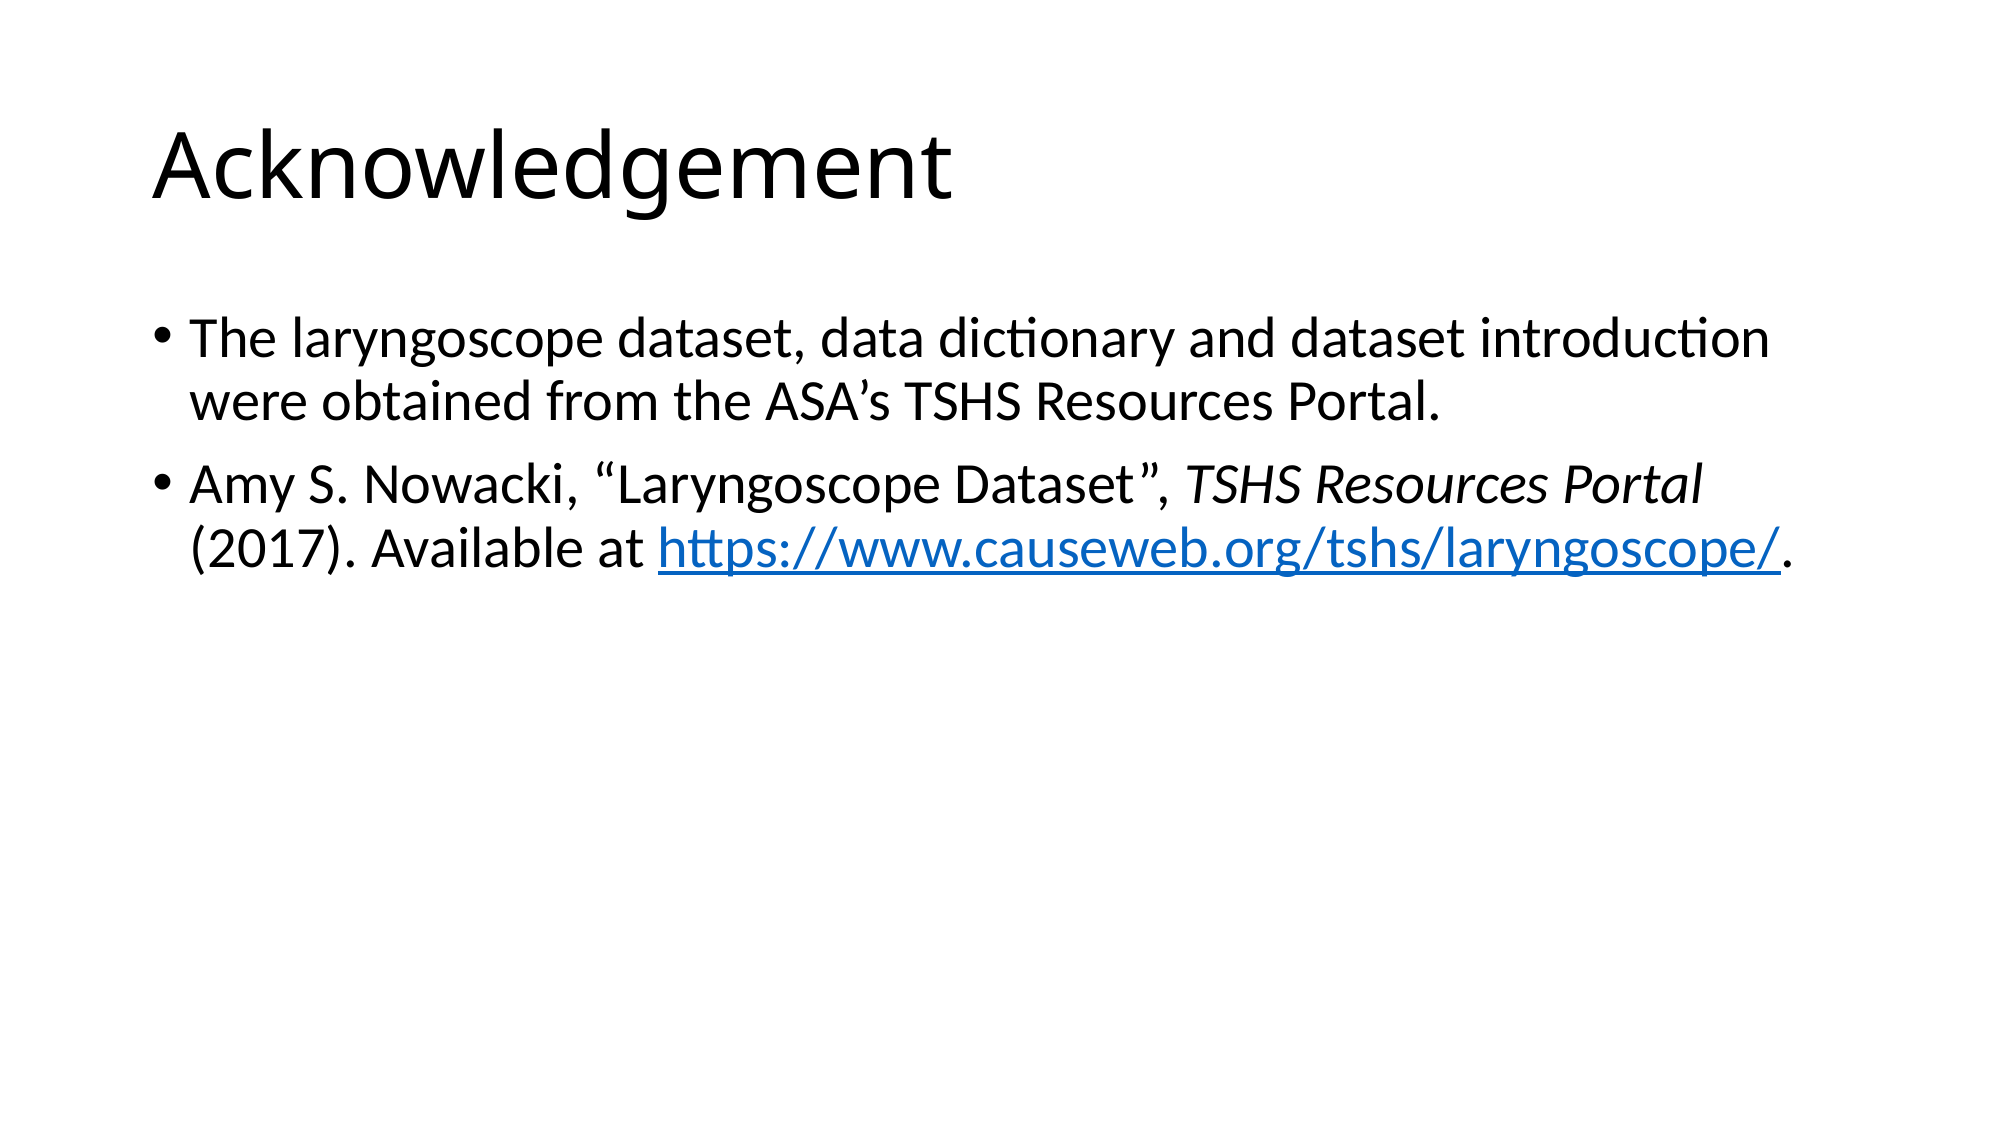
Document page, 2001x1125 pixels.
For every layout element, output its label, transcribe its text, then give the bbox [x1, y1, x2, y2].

list The laryngoscope dataset, data dictionary and dataset introduction were obtained from the ASA’s TSHS Resources Portal. Amy S. Nowacki, “Laryngoscope Dataset”, TSHS Resources Portal (2017). Available at https://www.causeweb.org/tshs/laryngoscope/. [137, 299, 1863, 1014]
title Acknowledgement [137, 59, 1863, 278]
